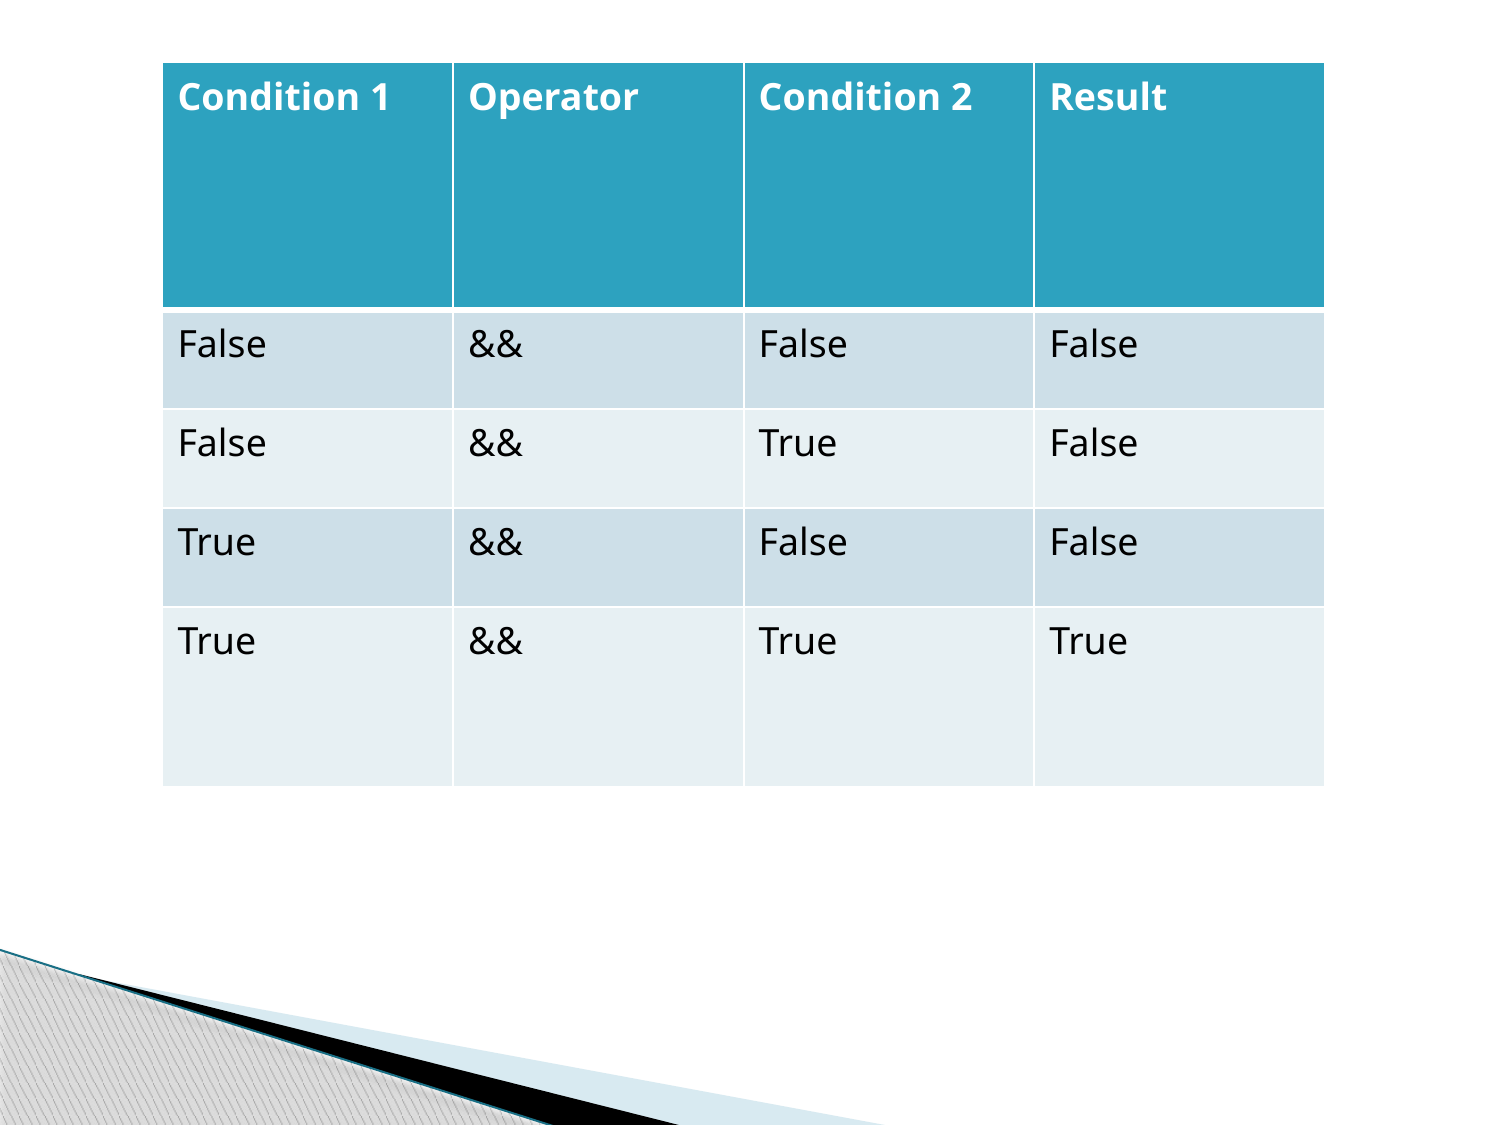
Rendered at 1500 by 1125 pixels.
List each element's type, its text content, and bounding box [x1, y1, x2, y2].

table_cell True [163, 509, 452, 606]
table_cell False [163, 410, 452, 507]
table_cell False [745, 313, 1033, 408]
table_cell && [454, 313, 743, 408]
table_header Condition 1 [163, 63, 452, 307]
table_cell False [1035, 313, 1324, 408]
table_cell True [745, 608, 1033, 786]
table_header Condition 2 [745, 63, 1033, 307]
table_cell False [1035, 509, 1324, 606]
table_cell False [1035, 410, 1324, 507]
table_cell True [163, 608, 452, 786]
table_cell && [454, 509, 743, 606]
table_header Result [1035, 63, 1324, 307]
table_cell False [745, 509, 1033, 606]
table_cell False [163, 313, 452, 408]
table_cell && [454, 608, 743, 786]
table_cell True [745, 410, 1033, 507]
table_cell && [454, 410, 743, 507]
table_cell True [1035, 608, 1324, 786]
table_header Operator [454, 63, 743, 307]
